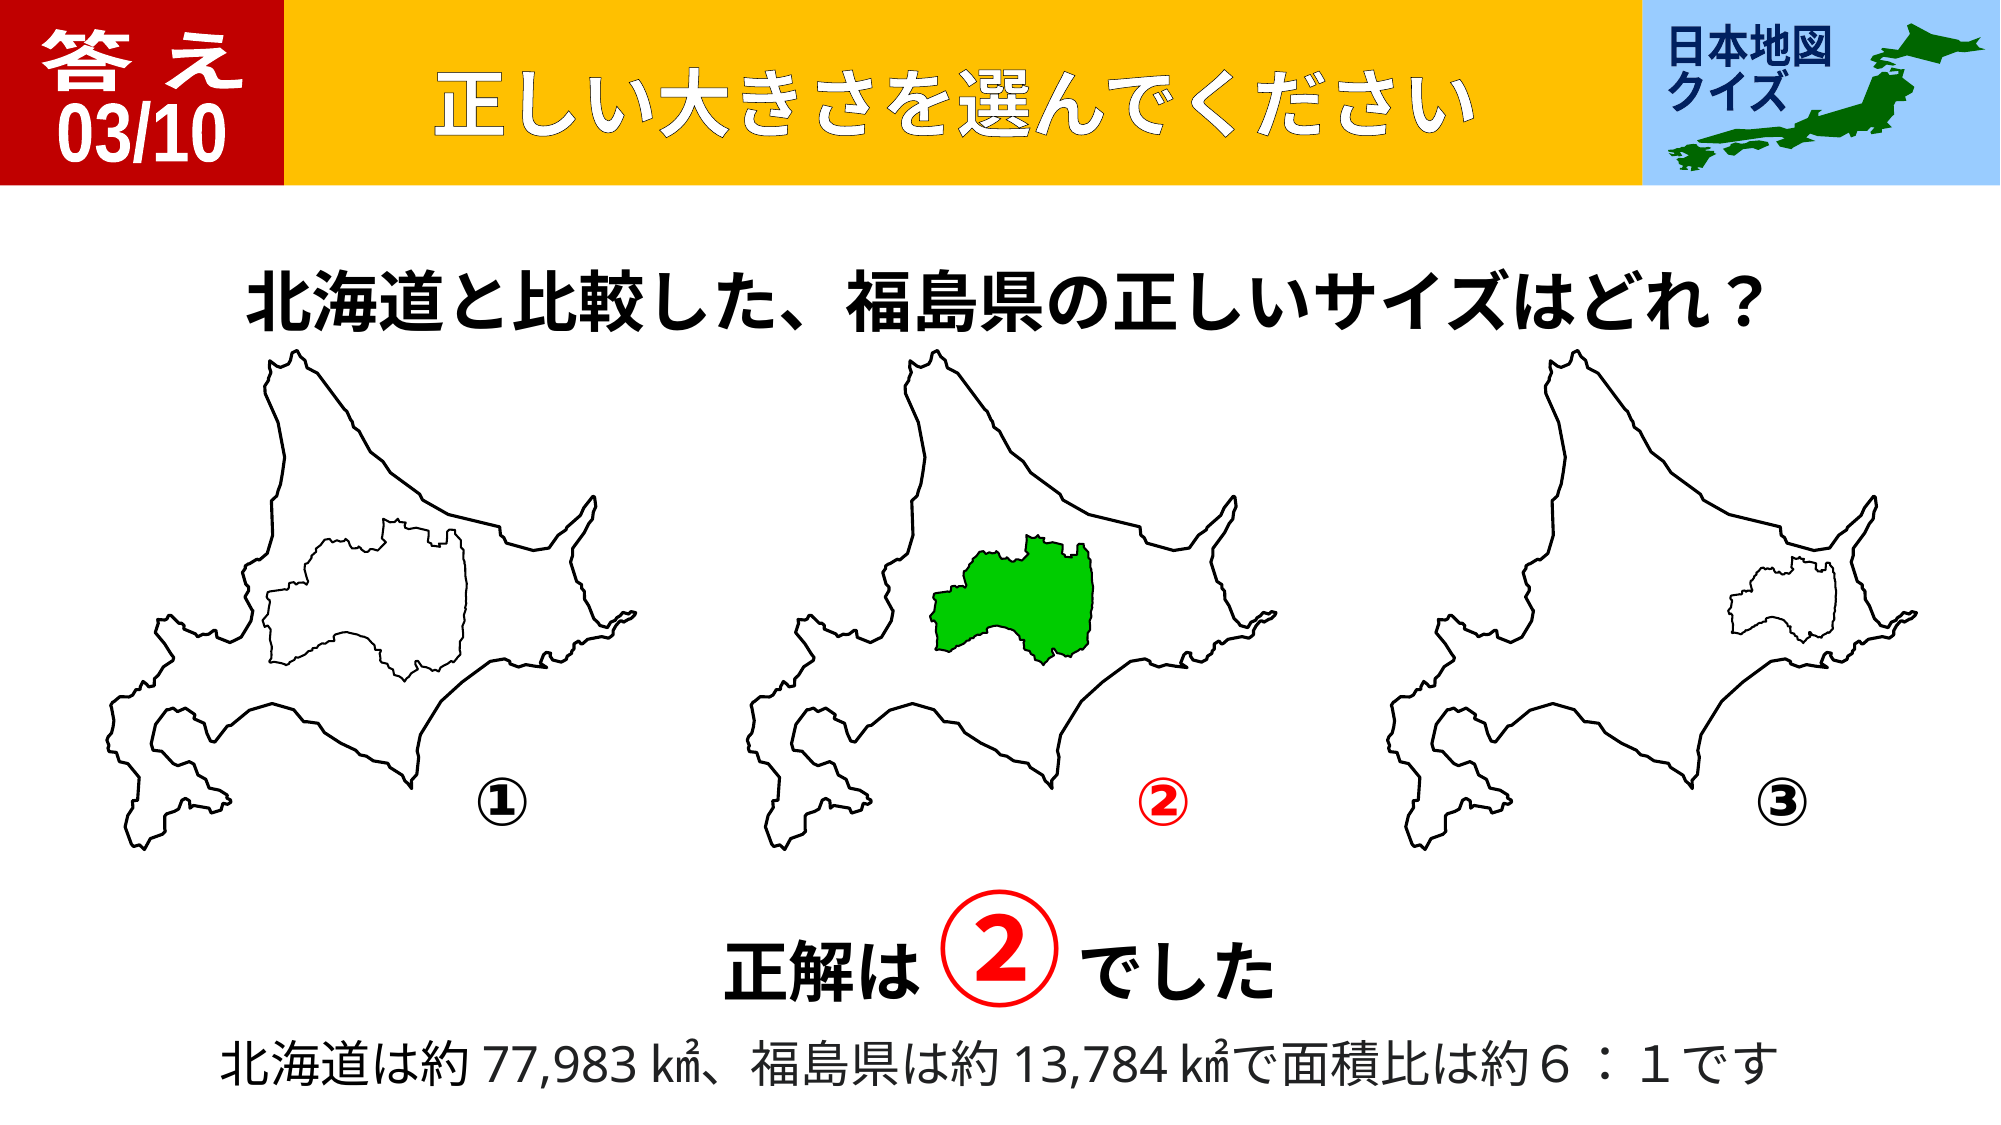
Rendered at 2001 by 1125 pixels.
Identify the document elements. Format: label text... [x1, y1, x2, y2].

text_box [928, 533, 1096, 668]
text_box [1726, 554, 1839, 646]
text_box [1385, 348, 1919, 852]
text_box ③ [1739, 751, 1826, 847]
text_box 北海道は約77,983㎢、福島県は約13,784㎢で面積比は約６：１です [205, 1024, 1795, 1100]
text_box ② [1120, 751, 1208, 847]
text_box [104, 348, 638, 852]
text_box 北海道と比較した、福島県の正しいサイズはどれ？ [230, 252, 1794, 348]
text_box 正解は ② でした [707, 864, 1293, 1024]
text_box ① [459, 751, 546, 847]
text_box [260, 516, 469, 684]
text_box [745, 348, 1278, 852]
